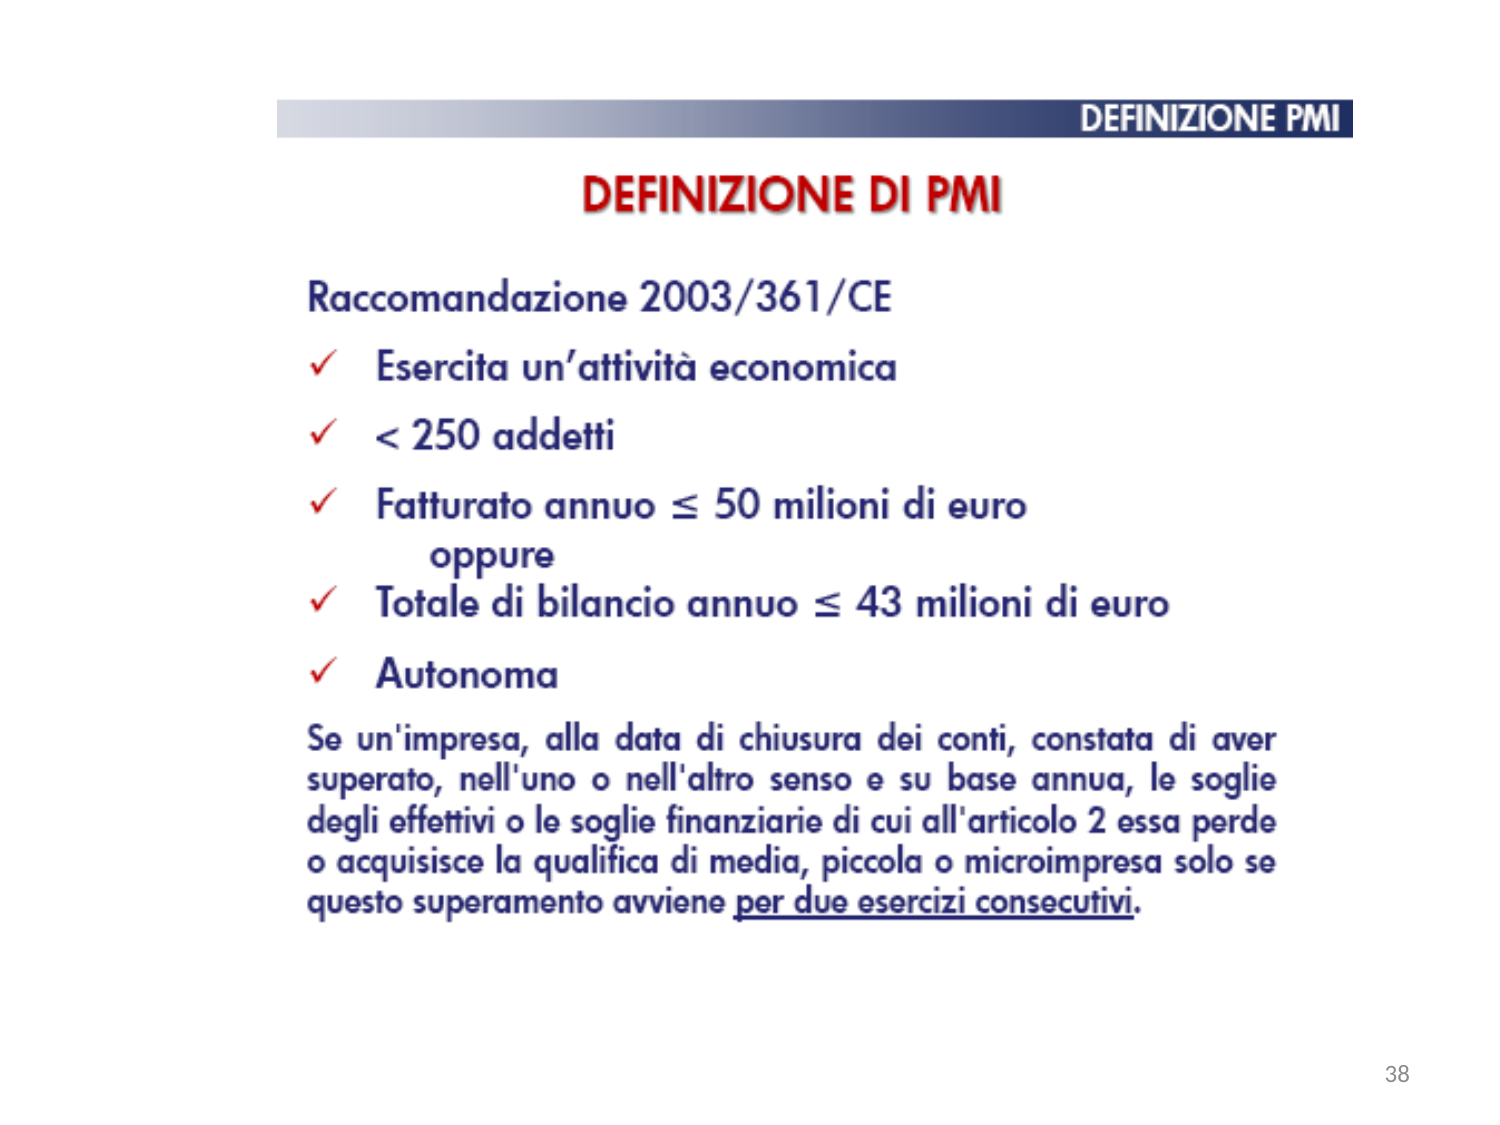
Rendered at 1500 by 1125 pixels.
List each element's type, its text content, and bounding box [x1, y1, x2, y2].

picture [277, 86, 1353, 936]
slide_number 38 [1074, 1042, 1425, 1103]
